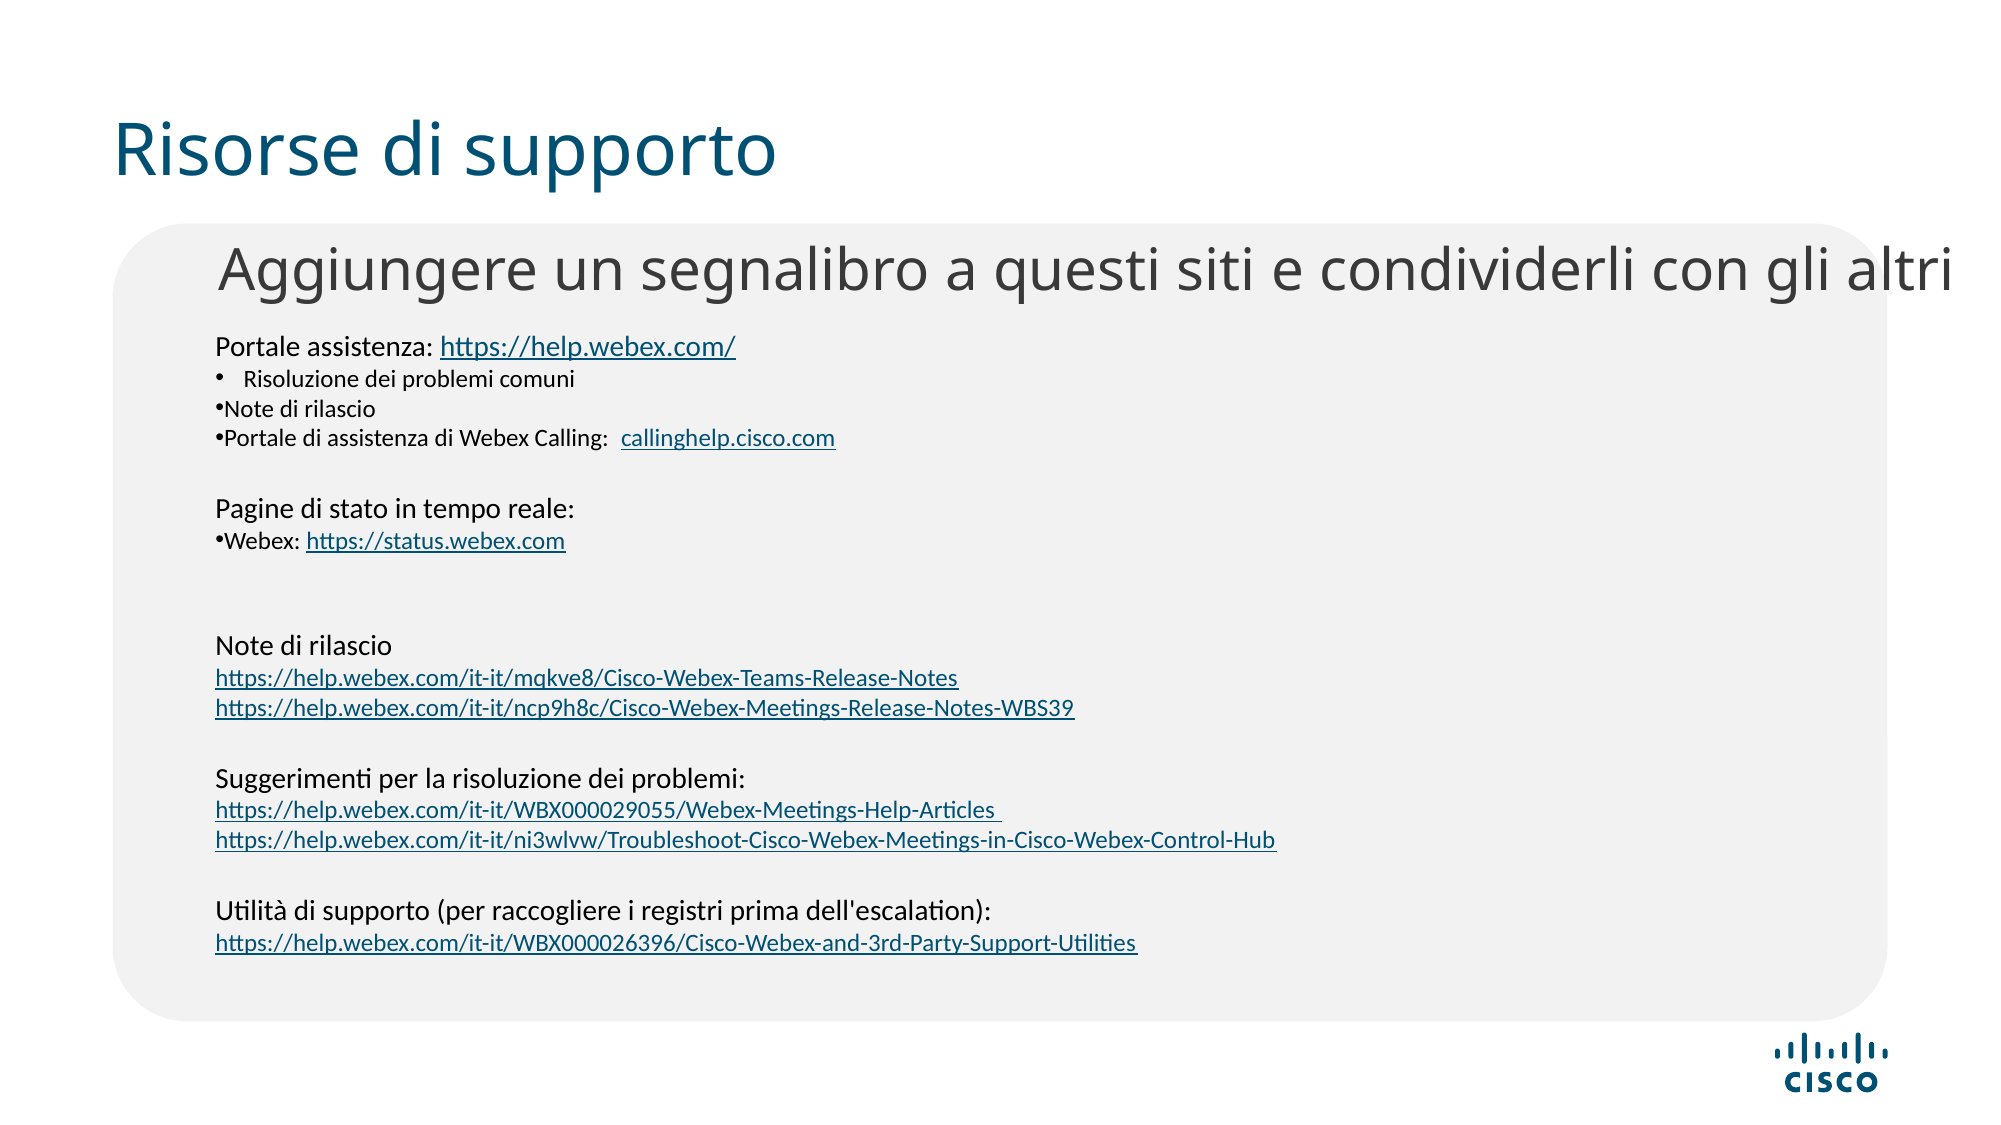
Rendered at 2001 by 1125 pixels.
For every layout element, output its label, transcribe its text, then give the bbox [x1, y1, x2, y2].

text_box Aggiungere un segnalibro a questi siti e condividerli con gli altri Portale assistenza: https://help.webex.com/ Risoluzione dei problemi comuni Note di rilascio Portale di assistenza di Webex Calling: callinghelp.cisco.com Pagine di stato in tempo reale: Webex: https://status.webex.com Note di rilascio https://help.webex.com/it-it/mqkve8/Cisco-Webex-Teams-Release-Notes https://help.webex.com/it-it/ncp9h8c/Cisco-Webex-Meetings-Release-Notes-WBS39 Suggerimenti per la risoluzione dei problemi: https://help.webex.com/it-it/WBX000029055/Webex-Meetings-Help-Articles https://help.webex.com/it-it/ni3wlvw/Troubleshoot-Cisco-Webex-Meetings-in-Cisco-Webex-Control-Hub Utilità di supporto (per raccogliere i registri prima dell'escalation): https://help.webex.com/it-it/WBX000026396/Cisco-Webex-and-3rd-Party-Support-Utilities [215, 232, 2000, 957]
text_box [111, 238, 1888, 1023]
text_box [1838, 226, 1850, 232]
title Risorse di supporto [112, 112, 1838, 238]
